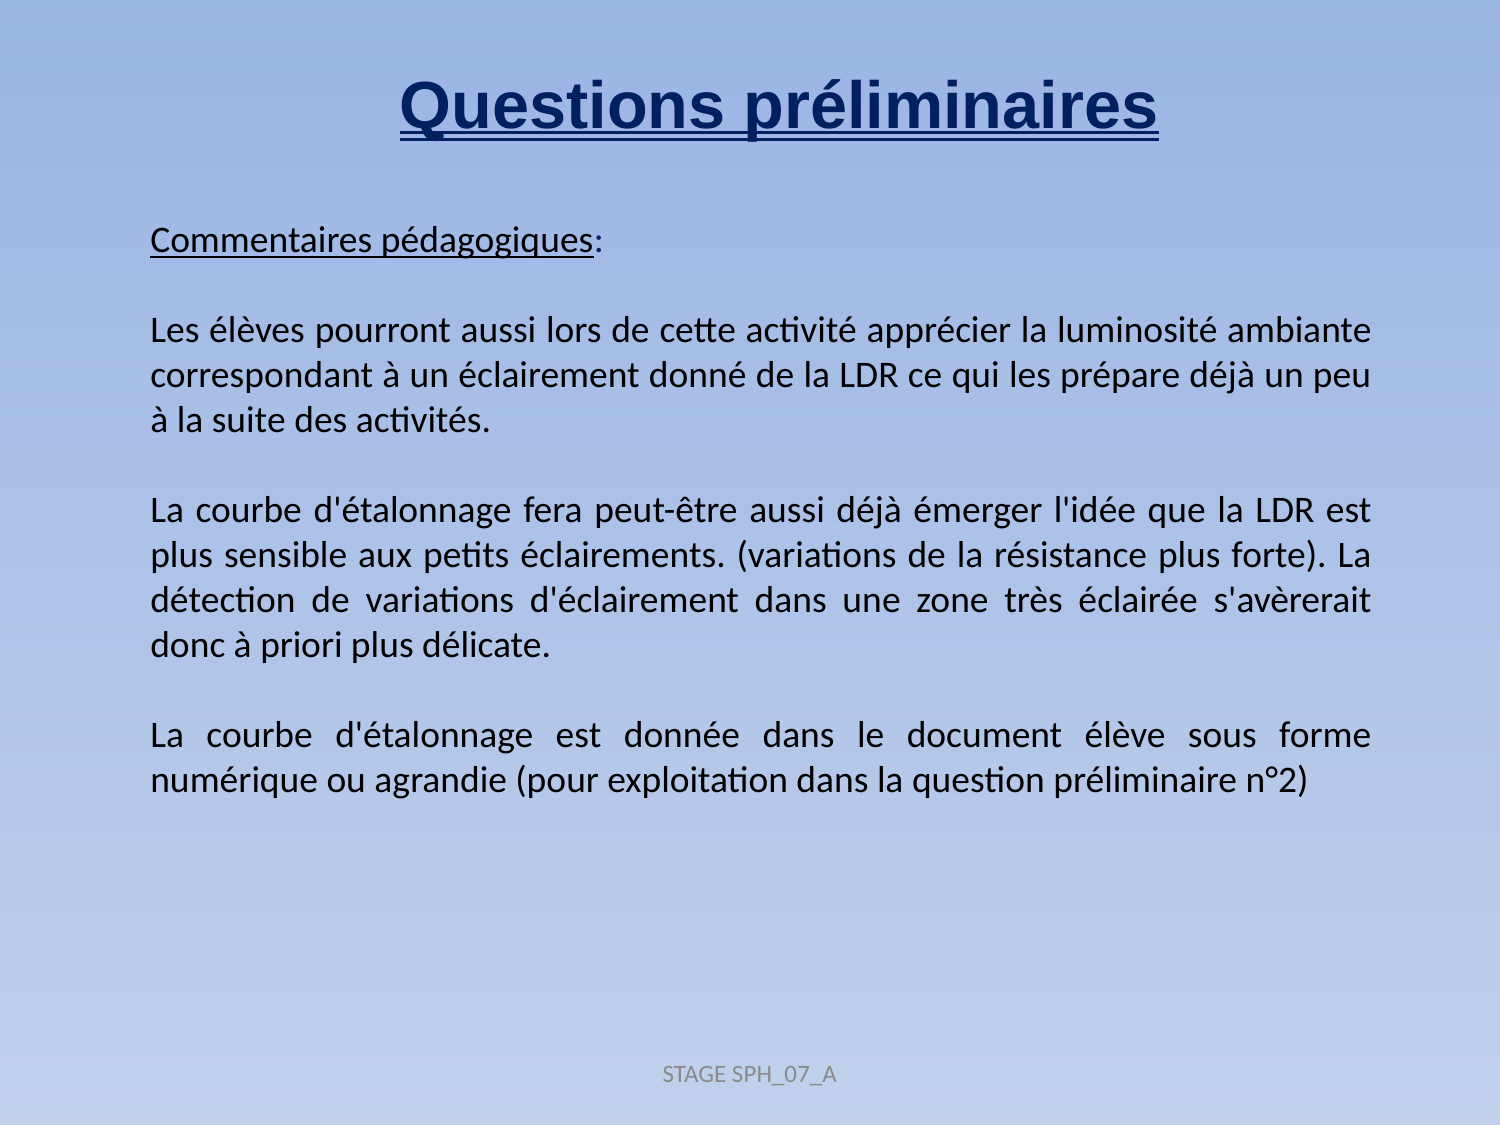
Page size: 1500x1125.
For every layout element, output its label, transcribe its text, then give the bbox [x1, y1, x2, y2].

text_box Commentaires pédagogiques: Les élèves pourront aussi lors de cette activité apprécier la luminosité ambiante correspondant à un éclairement donné de la LDR ce qui les prépare déjà un peu à la suite des activités. La courbe d'étalonnage fera peut-être aussi déjà émerger l'idée que la LDR est plus sensible aux petits éclairements. (variations de la résistance plus forte). La détection de variations d'éclairement dans une zone très éclairée s'avèrerait donc à priori plus délicate. La courbe d'étalonnage est donnée dans le document élève sous forme numérique ou agrandie (pour exploitation dans la question préliminaire n°2) [135, 208, 1388, 853]
footer STAGE SPH_07_A [512, 1042, 988, 1103]
text_box Questions préliminaires [171, 54, 1388, 150]
